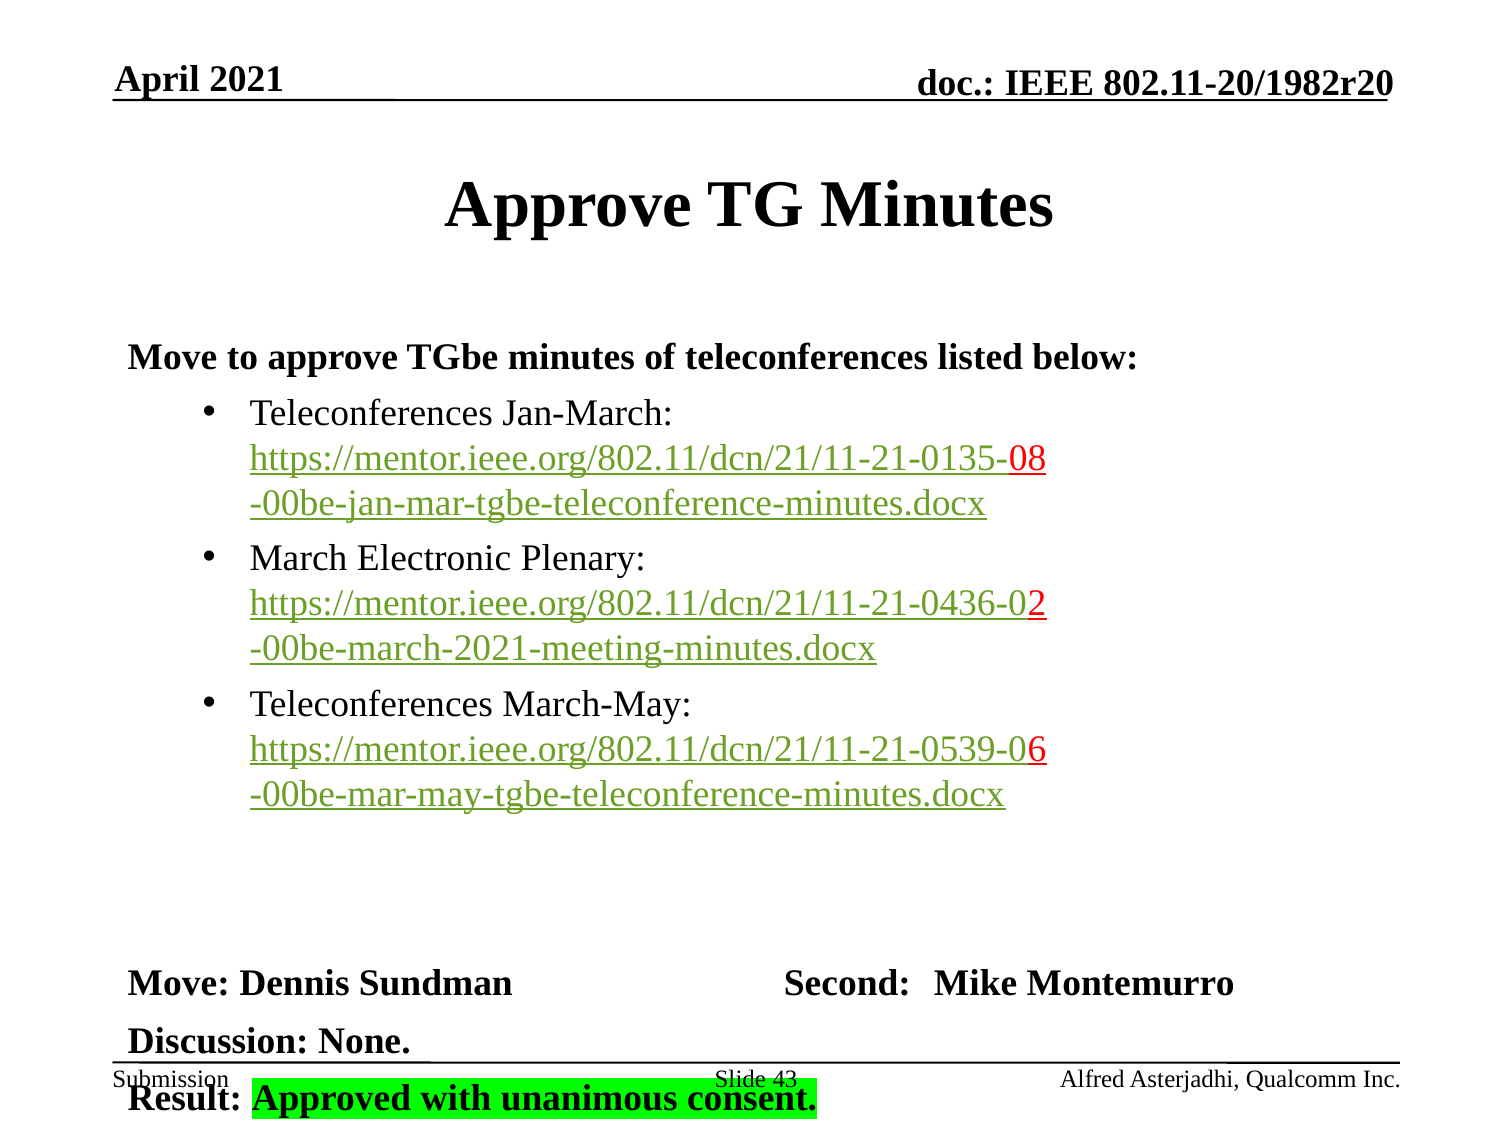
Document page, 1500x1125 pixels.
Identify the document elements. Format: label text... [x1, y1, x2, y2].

slide_number Slide 43 [712, 1061, 800, 1123]
list Move to approve TGbe minutes of teleconferences listed below: Teleconferences Jan-March: https://mentor.ieee.org/802.11/dcn/21/11-21-0135-08-00be-jan-mar-tgbe-teleconference-minutes.docx March Electronic Plenary: https://mentor.ieee.org/802.11/dcn/21/11-21-0436-02-00be-march-2021-meeting-minutes.docx Teleconferences March-May: https://mentor.ieee.org/802.11/dcn/21/11-21-0539-06-00be-mar-may-tgbe-teleconference-minutes.docx Move: Dennis Sundman Second: Mike Montemurro Discussion: None. Result: Approved with unanimous consent. [112, 324, 1388, 1000]
footer Alfred Asterjadhi, Qualcomm Inc. [878, 1061, 1402, 1093]
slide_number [114, 54, 423, 100]
title Approve TG Minutes [112, 112, 1388, 288]
